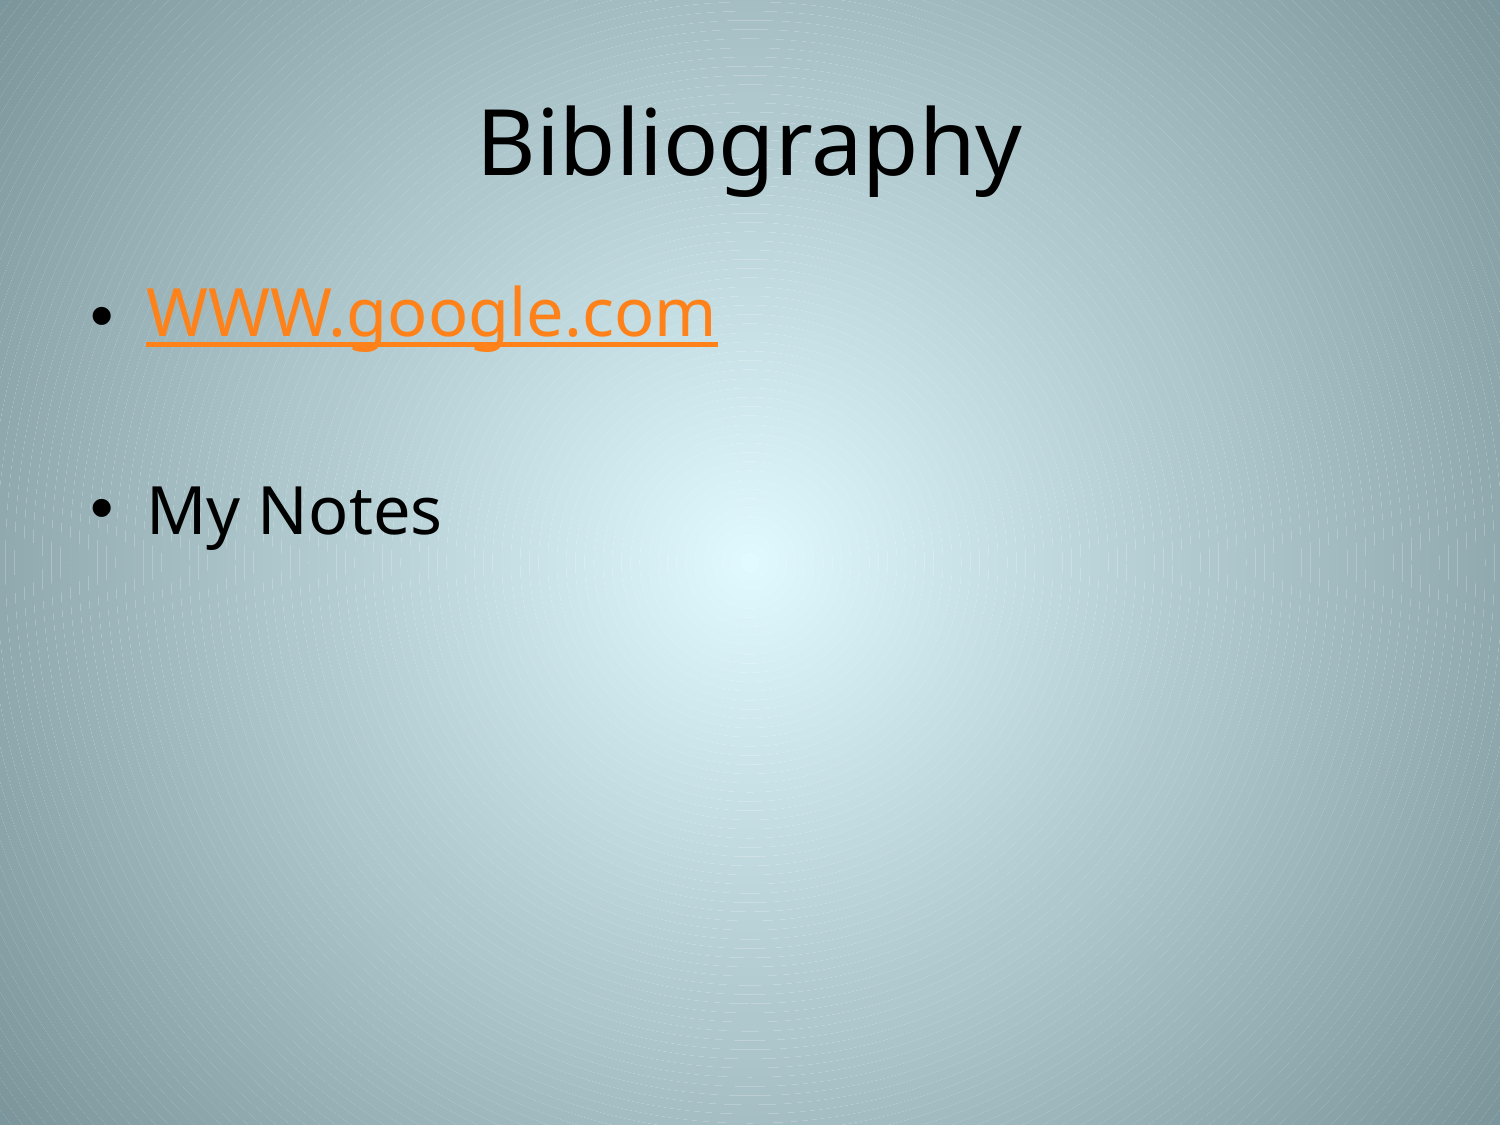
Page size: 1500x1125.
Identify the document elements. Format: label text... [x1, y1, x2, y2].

title Bibliography [75, 45, 1425, 233]
list WWW.google.com My Notes [75, 262, 1425, 1005]
